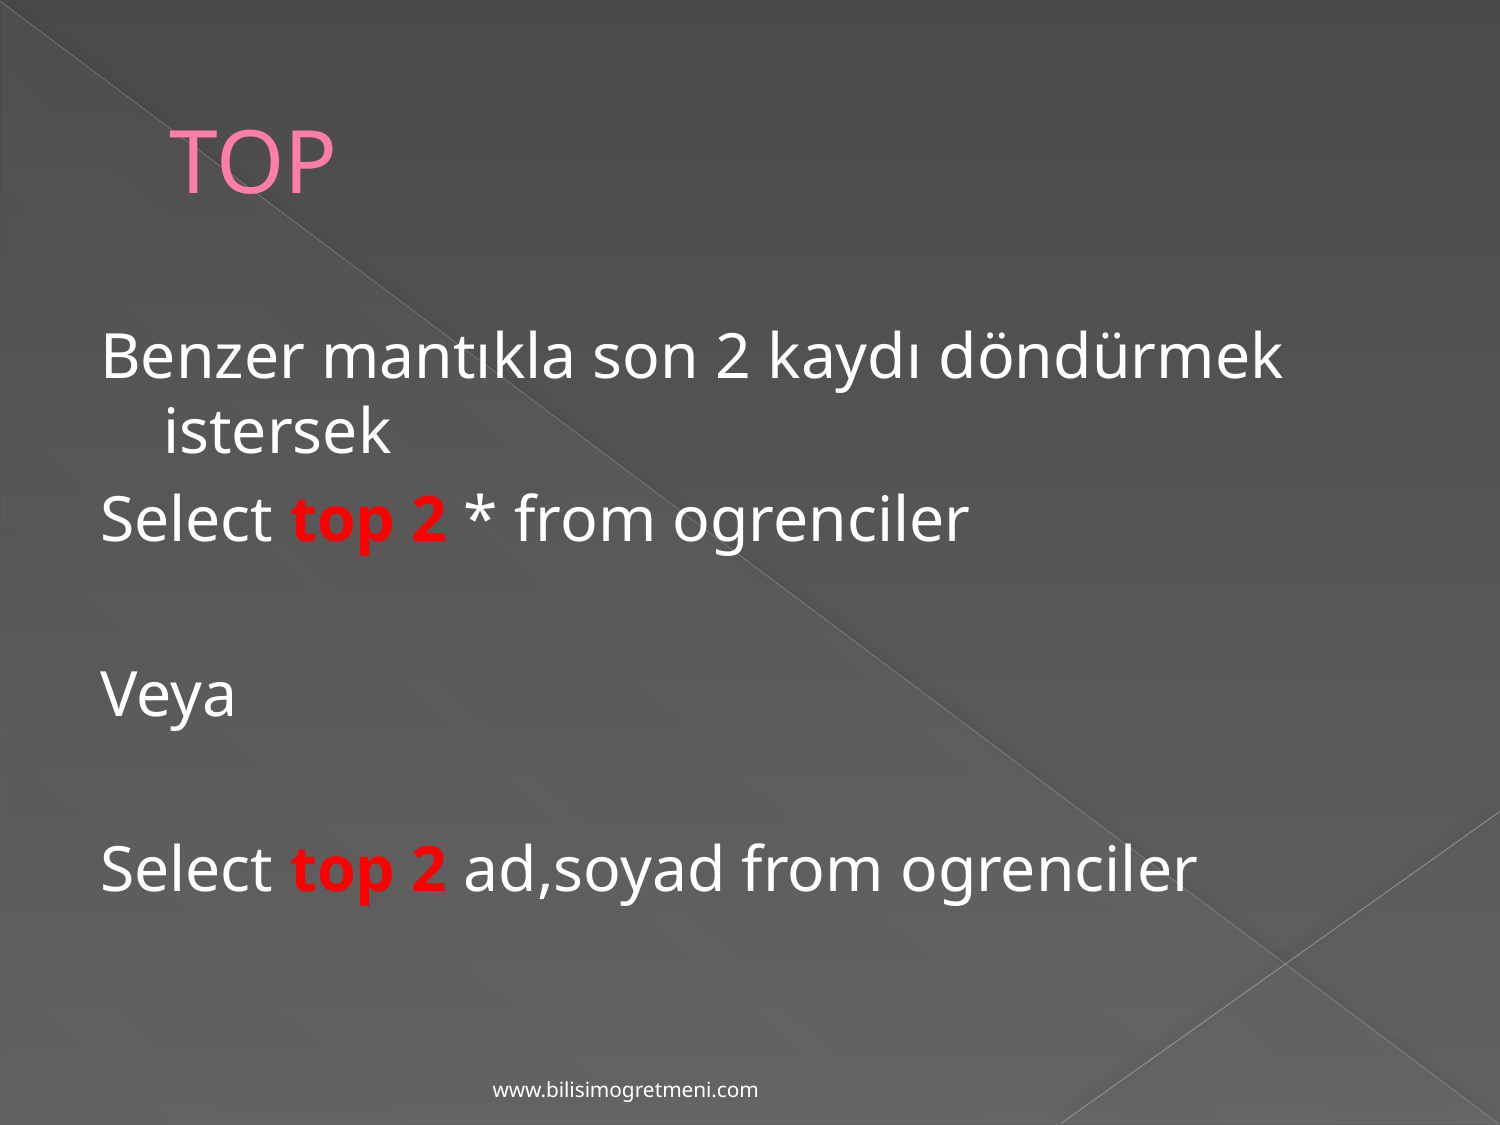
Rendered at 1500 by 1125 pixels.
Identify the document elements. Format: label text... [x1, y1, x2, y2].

list Benzer mantıkla son 2 kaydı döndürmek istersek Select top 2 * from ogrenciler Veya Select top 2 ad,soyad from ogrenciler [75, 308, 1425, 1059]
title TOP [75, 43, 1425, 274]
footer www.bilisimogretmeni.com [75, 1063, 774, 1113]
